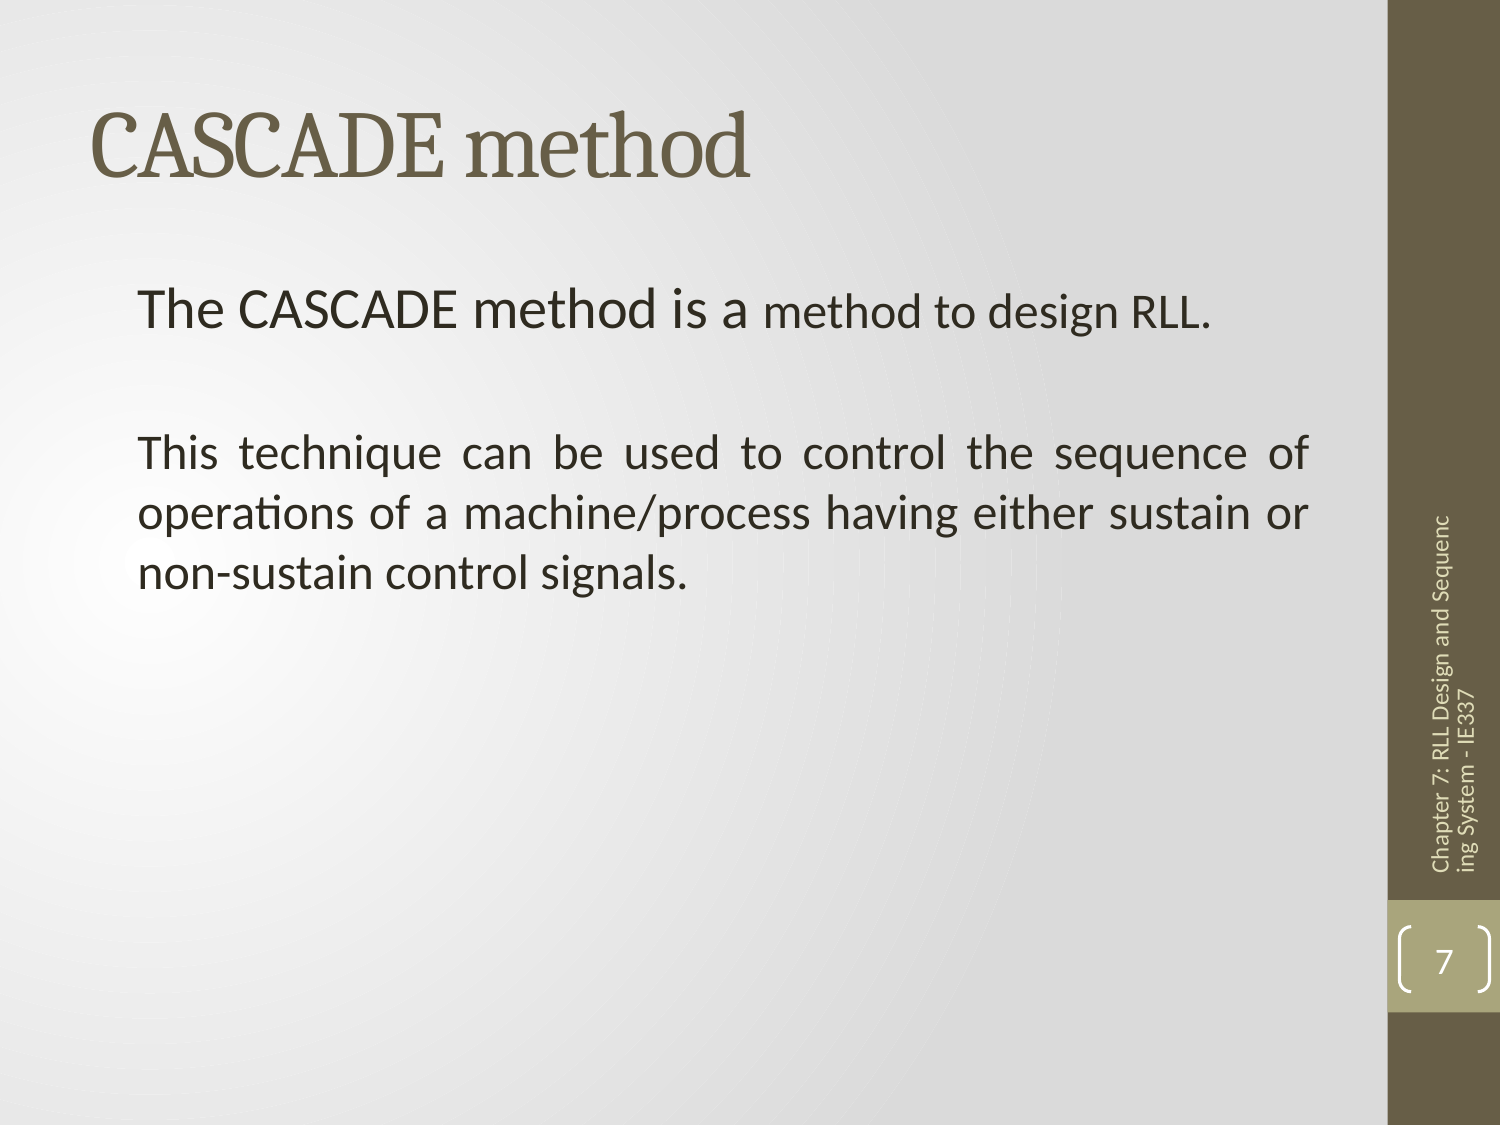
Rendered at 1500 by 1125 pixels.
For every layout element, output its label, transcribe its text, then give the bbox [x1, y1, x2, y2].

footer Chapter 7: RLL Design and Sequencing System - IE337 [1408, 500, 1469, 889]
title CASCADE method [75, 45, 1325, 233]
slide_number 7 [1397, 925, 1492, 994]
list The CASCADE method is a method to design RLL. This technique can be used to control the sequence of operations of a machine/process having either sustain or non-sustain control signals. [75, 262, 1325, 1050]
